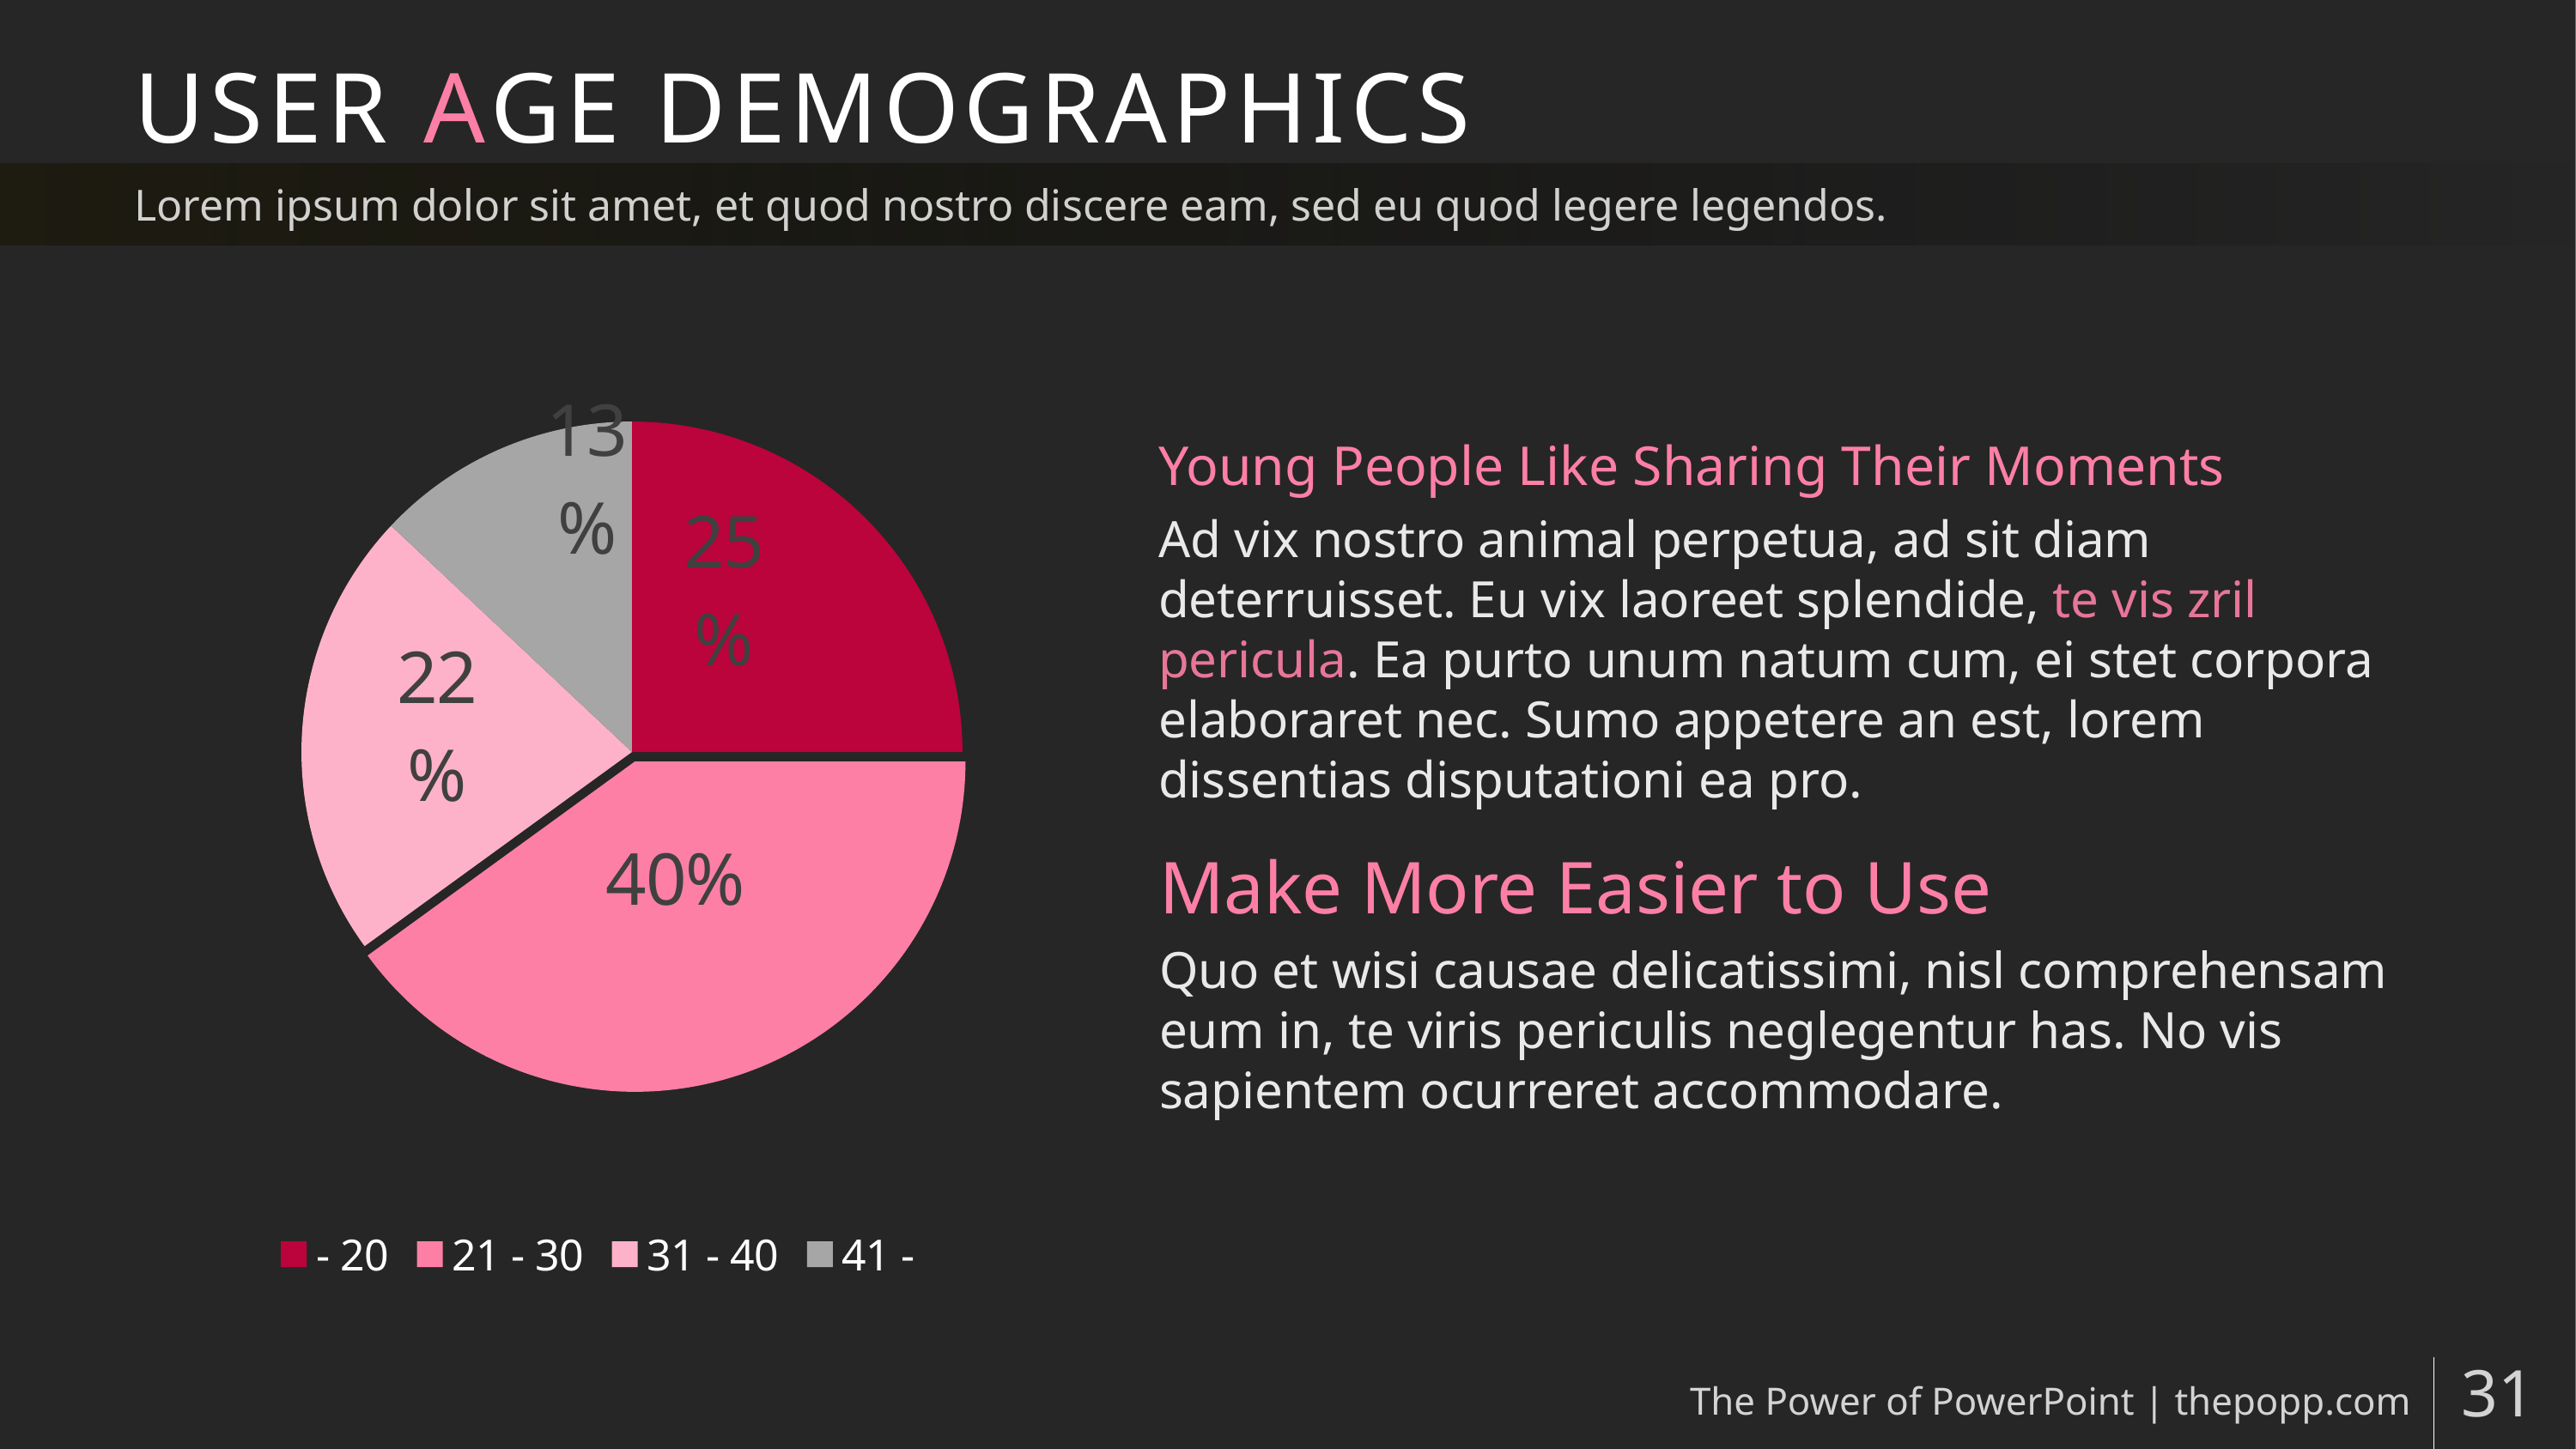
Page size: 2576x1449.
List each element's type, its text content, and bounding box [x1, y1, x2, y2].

list Quo et wisi causae delicatissimi, nisl comprehensam eum in, te viris periculis neglegentur has. No vis sapientem ocurreret accommodare. [1136, 927, 2465, 1211]
slide_number 31 [2438, 1357, 2576, 1434]
list Lorem ipsum dolor sit amet, et quod nostro discere eam, sed eu quod legere legendos. [111, 167, 2404, 248]
footer The Power of PowerPoint | thepopp.com [922, 1356, 2434, 1434]
list Ad vix nostro animal perpetua, ad sit diam deterruisset. Eu vix laoreet splendide, te vis zril pericula. Ea purto unum natum cum, ei stet corpora elaboraret nec. Sumo appetere an est, lorem dissentias disputationi ea pro. [1135, 495, 2464, 780]
list Make More Easier to Use [1136, 817, 2465, 927]
title USER AGE DEMOGRAPHICS [111, 0, 2430, 174]
list Young People Like Sharing Their Moments [1135, 386, 2464, 495]
chart [111, 308, 1096, 1293]
